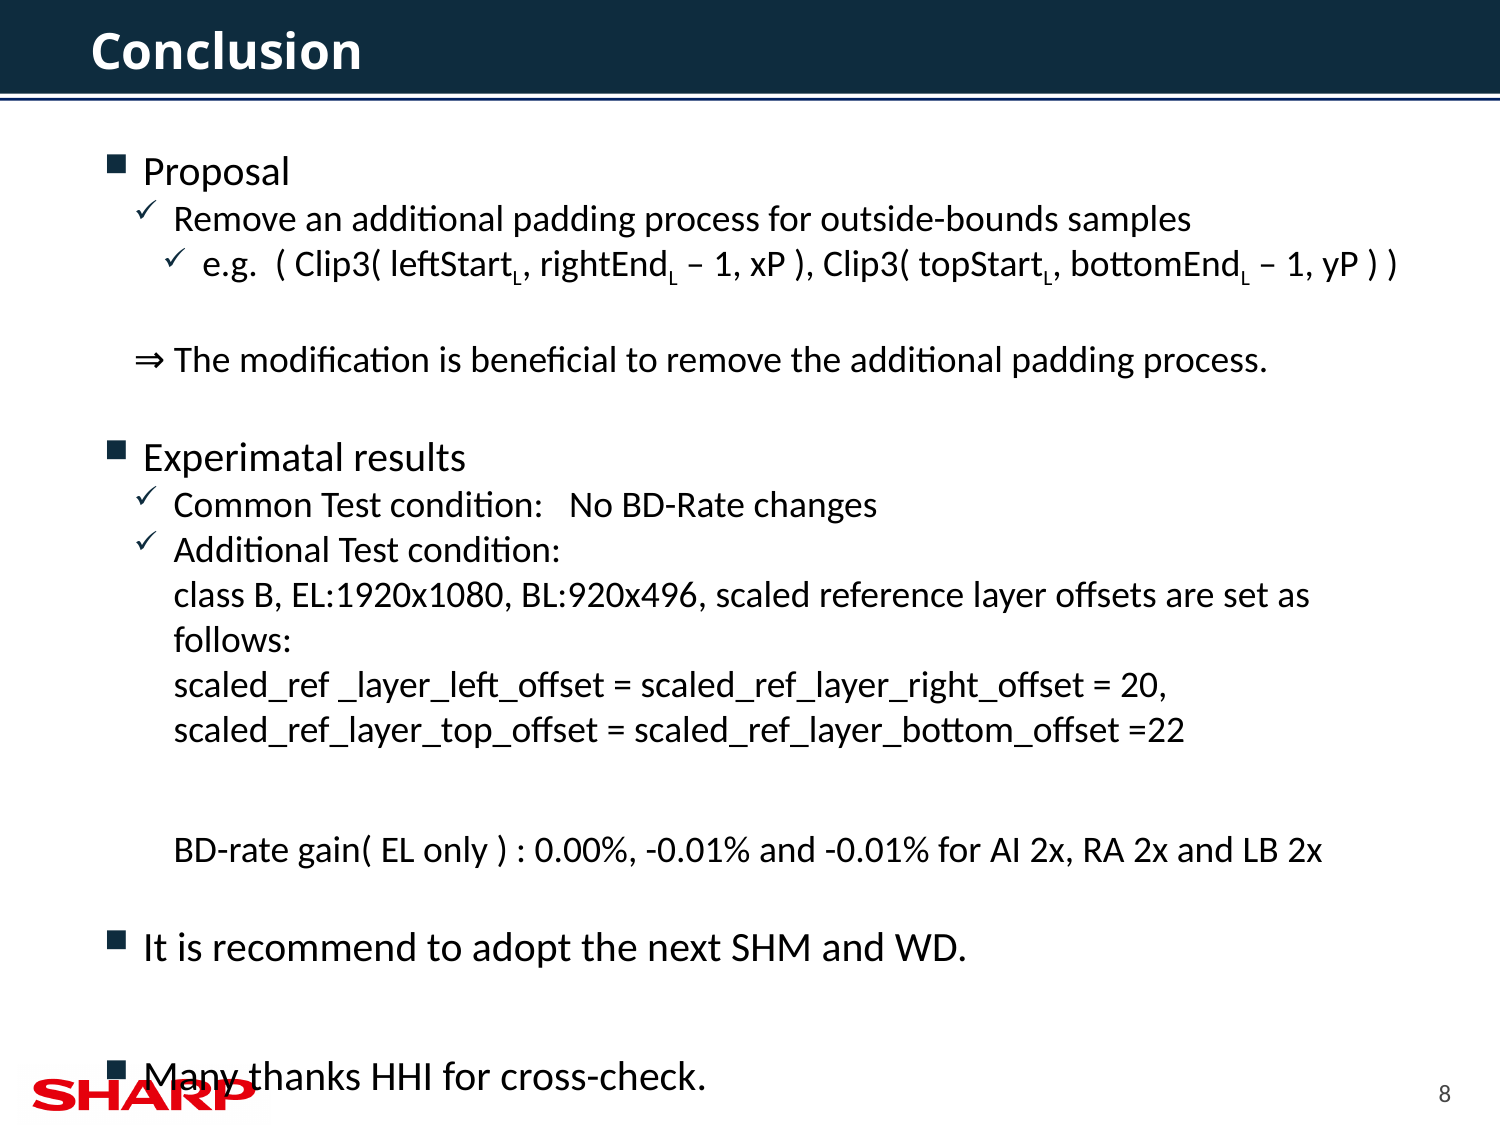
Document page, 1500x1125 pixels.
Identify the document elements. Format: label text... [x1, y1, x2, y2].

picture [17, 1064, 271, 1125]
title Conclusion [74, 15, 1426, 85]
slide_number 8 [1345, 1062, 1467, 1108]
list Proposal Remove an additional padding process for outside-bounds samples e.g. ( Clip3( leftStartL, rightEndL – 1, xP ), Clip3( topStartL, bottomEndL – 1, yP ) ) ⇒ The modification is beneficial to remove the additional padding process. Experimatal results Common Test condition: No BD-Rate changes Additional Test condition: class B, EL:1920x1080, BL:920x496, scaled reference layer offsets are set as follows: scaled_ref _layer_left_offset = scaled_ref_layer_right_offset = 20, scaled_ref_layer_top_offset = scaled_ref_layer_bottom_offset =22 BD-rate gain( EL only ) : 0.00%, -0.01% and -0.01% for AI 2x, RA 2x and LB 2x It is recommend to adopt the next SHM and WD. Many thanks HHI for cross-check. [74, 128, 1426, 1071]
